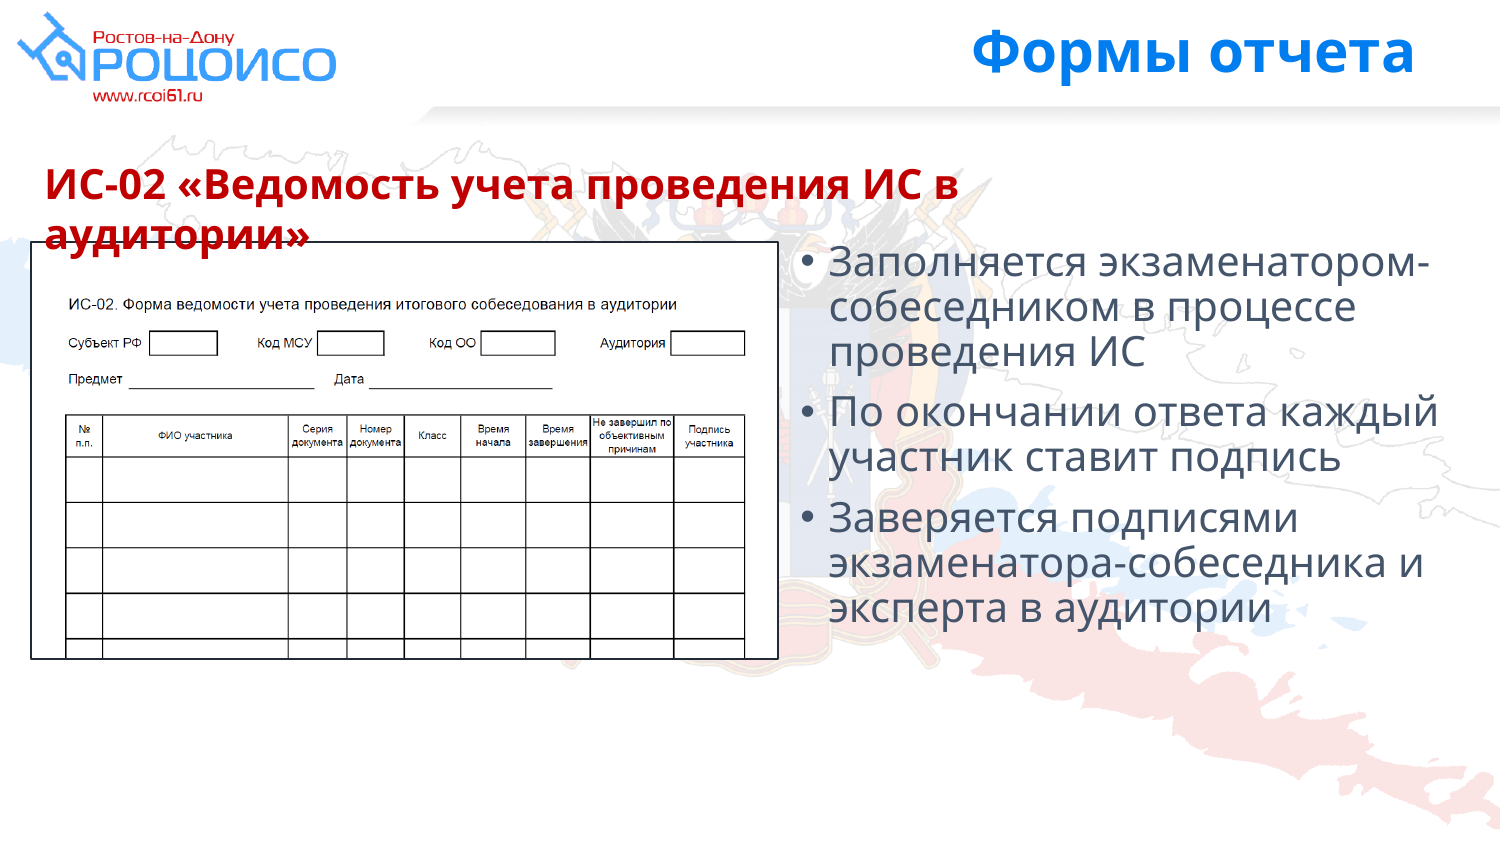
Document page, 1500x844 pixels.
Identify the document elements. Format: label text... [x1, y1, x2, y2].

picture [0, 0, 1500, 844]
text_box Формы отчета [135, 0, 1430, 107]
list Заполняется экзаменатором-собеседником в процессе проведения ИС По окончании ответа каждый участник ставит подпись Заверяется подписями экзаменатора-собеседника и эксперта в аудитории [785, 232, 1495, 800]
text_box ИС-02 «Ведомость учета проведения ИС в аудитории» [29, 150, 1223, 265]
